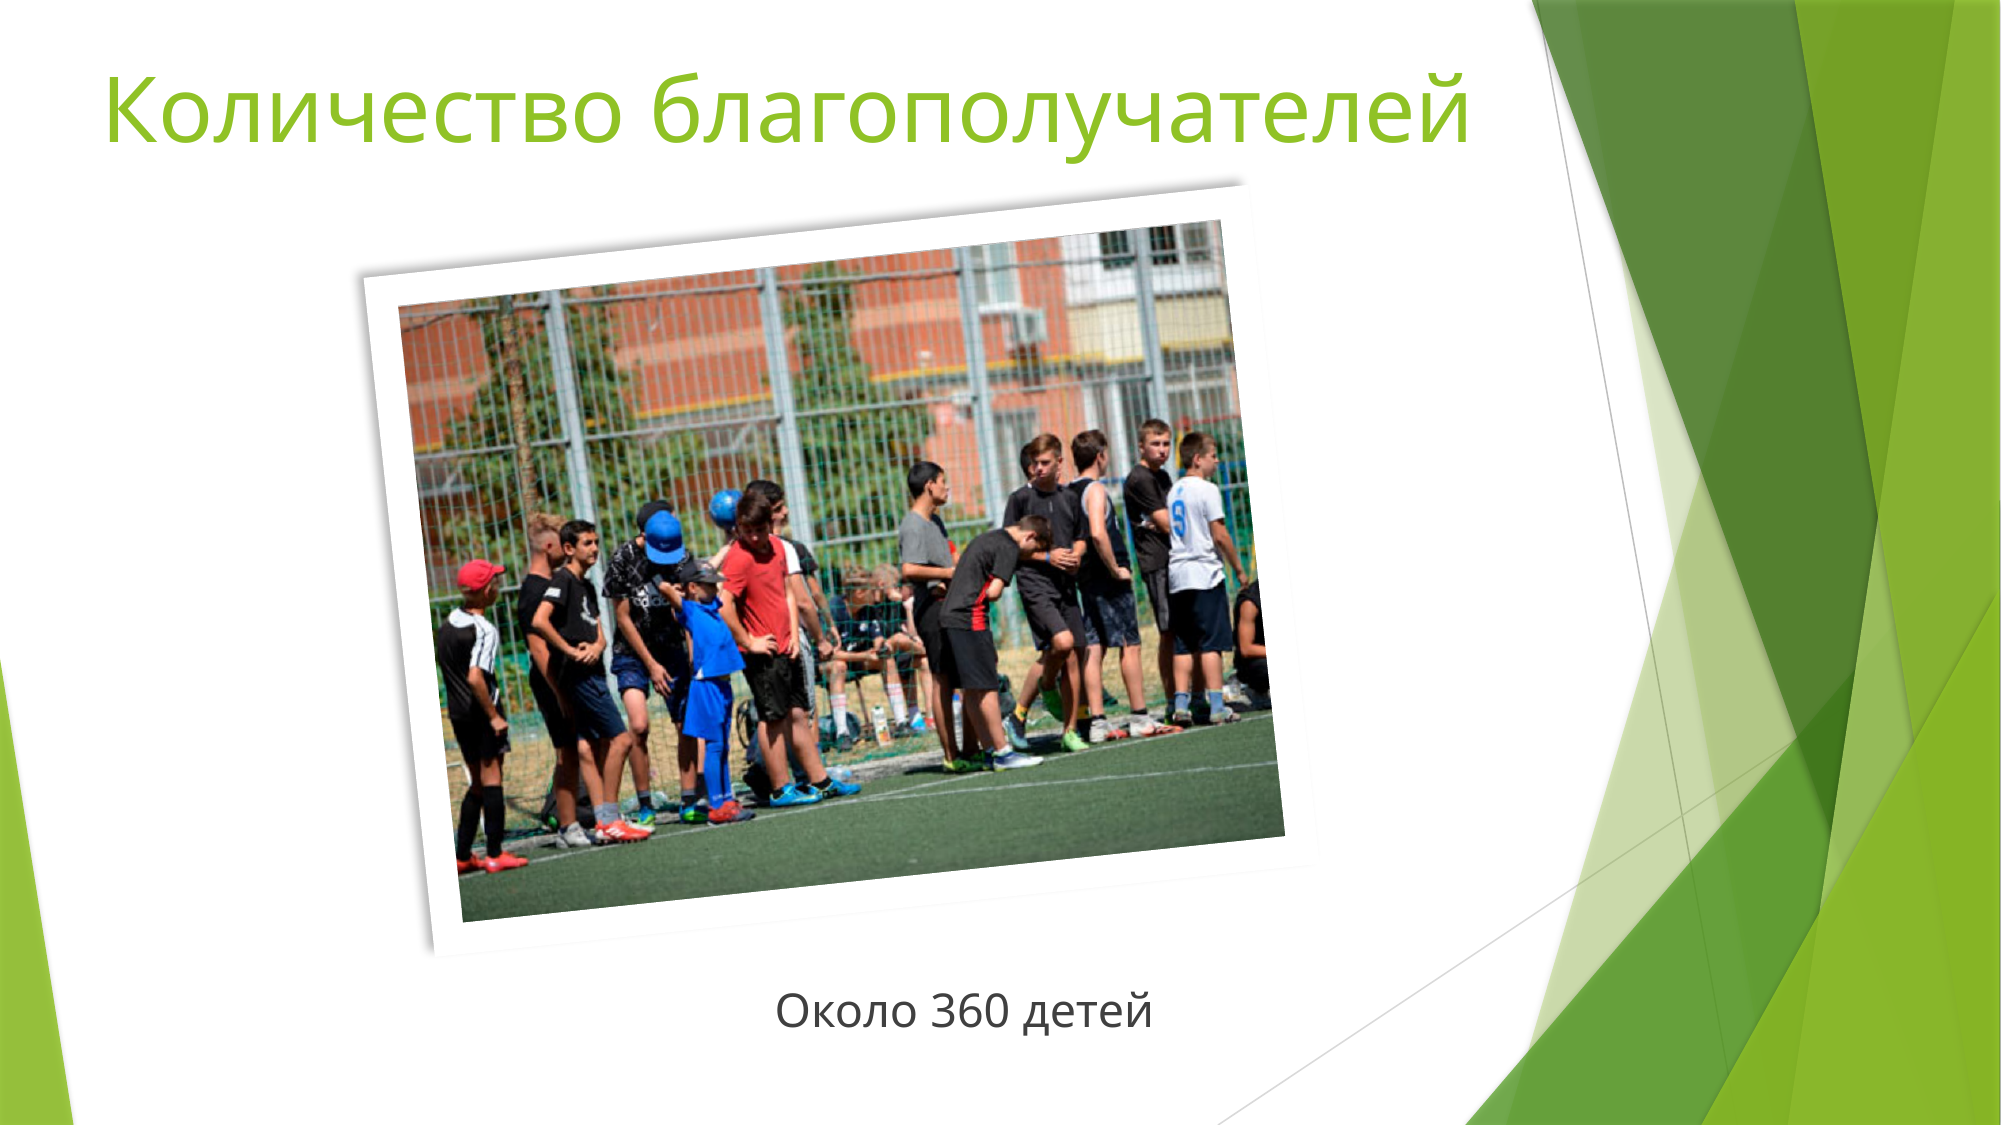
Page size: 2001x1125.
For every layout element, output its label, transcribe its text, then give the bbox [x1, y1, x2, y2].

title Количество благополучателей [86, 44, 1498, 261]
picture [399, 221, 1285, 922]
list Около 360 детей [759, 972, 1188, 1079]
